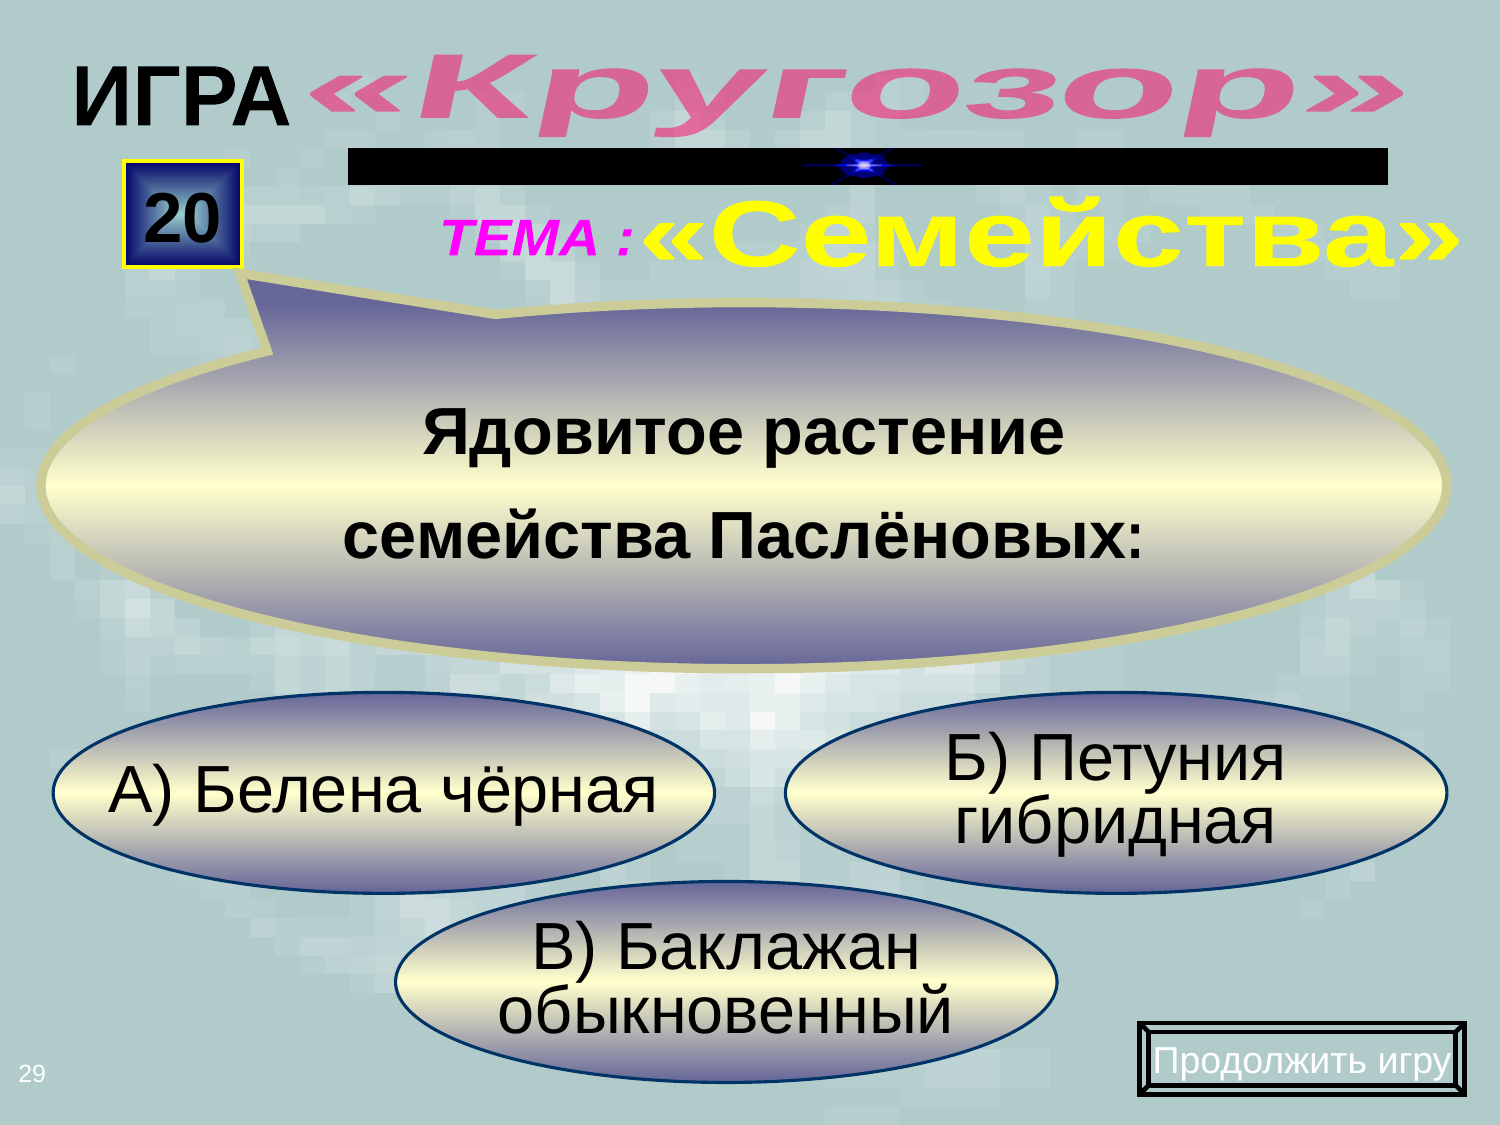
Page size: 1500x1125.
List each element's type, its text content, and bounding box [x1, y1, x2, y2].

text_box А) Белена чёрная [53, 692, 715, 894]
picture [348, 148, 1388, 185]
text_box Ядовитое растение семейства Паслёновых: [40, 273, 1447, 669]
text_box ТЕМА : [1142, 1024, 1462, 1031]
text_box В) Баклажан обыкновенный [395, 881, 1058, 1083]
text_box Продолжить игру [1139, 1023, 1465, 1095]
text_box 20 [123, 160, 243, 268]
text_box Б) Петуния гибридная [785, 692, 1447, 894]
text_box 29 [0, 1049, 65, 1109]
